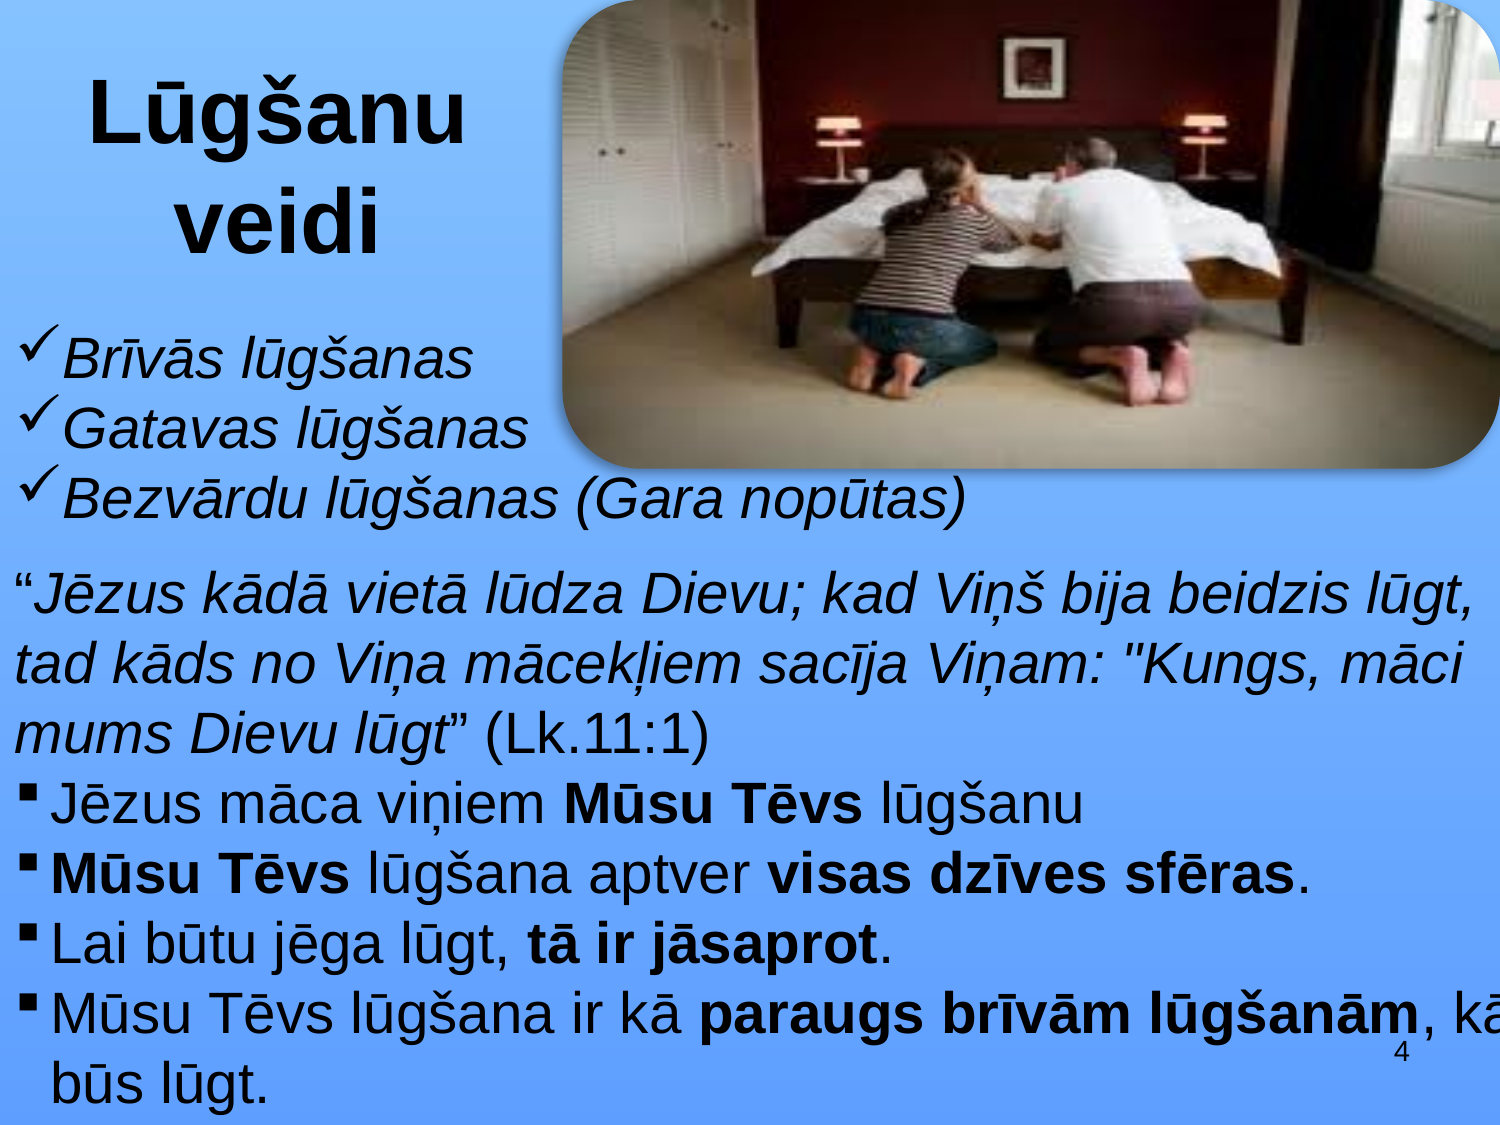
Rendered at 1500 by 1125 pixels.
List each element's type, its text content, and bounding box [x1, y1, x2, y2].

text_box Brīvās lūgšanas Gatavas lūgšanas Bezvārdu lūgšanas (Gara nopūtas) “Jēzus kādā vietā lūdza Dievu; kad Viņš bija beidzis lūgt, tad kāds no Viņa mācekļiem sacīja Viņam: "Kungs, māci mums Dievu lūgt” (Lk.11:1) Jēzus māca viņiem Mūsu Tēvs lūgšanu Mūsu Tēvs lūgšana aptver visas dzīves sfēras. Lai būtu jēga lūgt, tā ir jāsaprot. Mūsu Tēvs lūgšana ir kā paraugs brīvām lūgšanām, kā būs lūgt. [0, 292, 1500, 1125]
slide_number 4 [1074, 1024, 1426, 1103]
picture [562, 0, 1500, 469]
title Lūgšanu veidi [46, 105, 510, 220]
